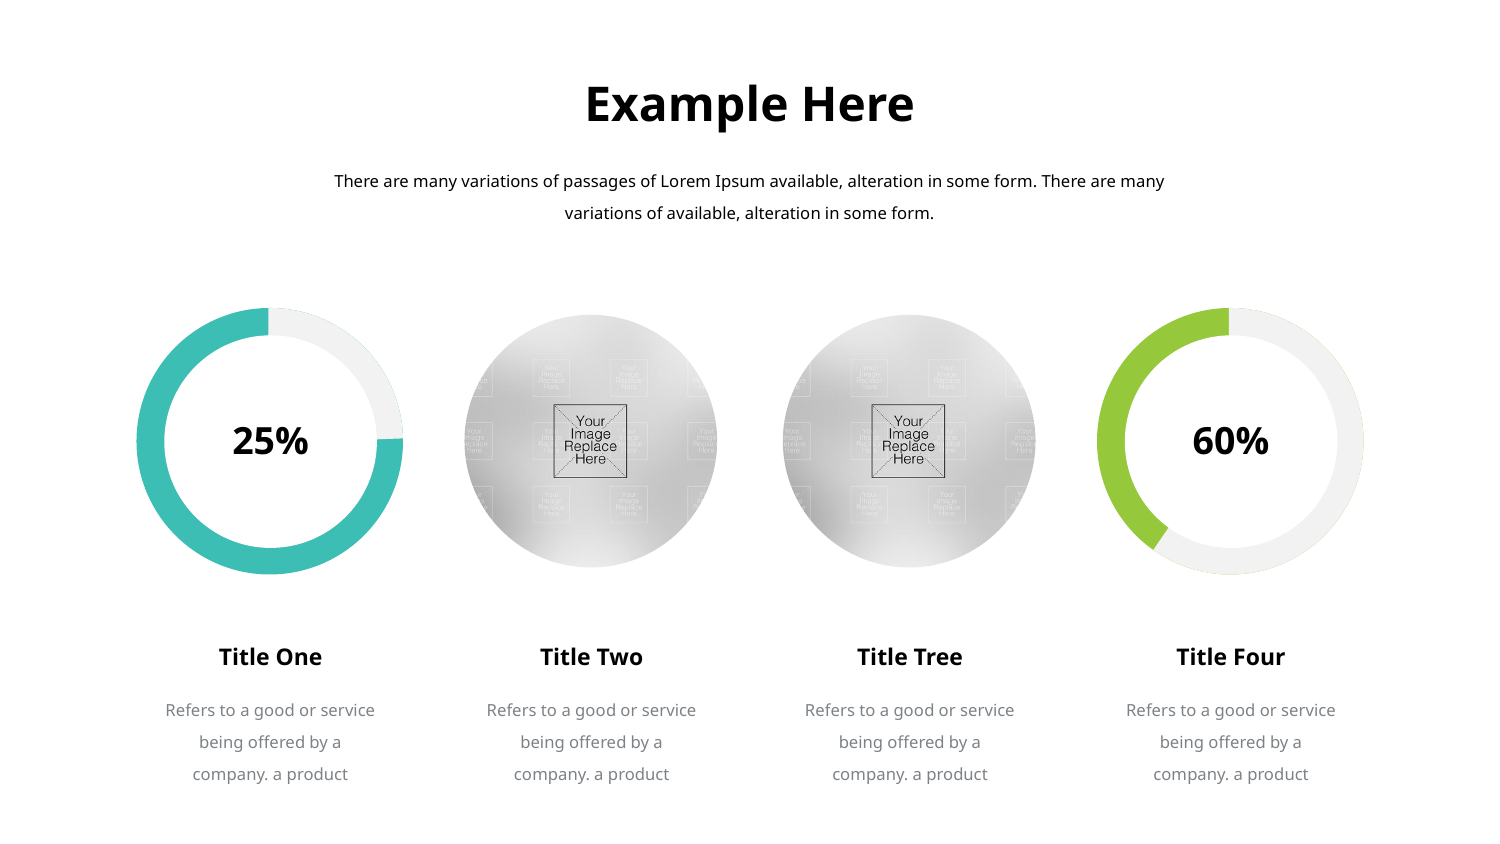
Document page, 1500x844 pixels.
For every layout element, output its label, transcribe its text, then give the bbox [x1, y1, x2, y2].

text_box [1122, 333, 1338, 549]
picture [782, 314, 1036, 568]
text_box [134, 636, 1368, 776]
picture [464, 314, 718, 568]
text_box There are many variations of passages of Lorem Ipsum available, alteration in some form. There are many variations of available, alteration in some form. [309, 153, 1191, 217]
text_box Example Here [386, 68, 1114, 137]
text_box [162, 333, 378, 549]
